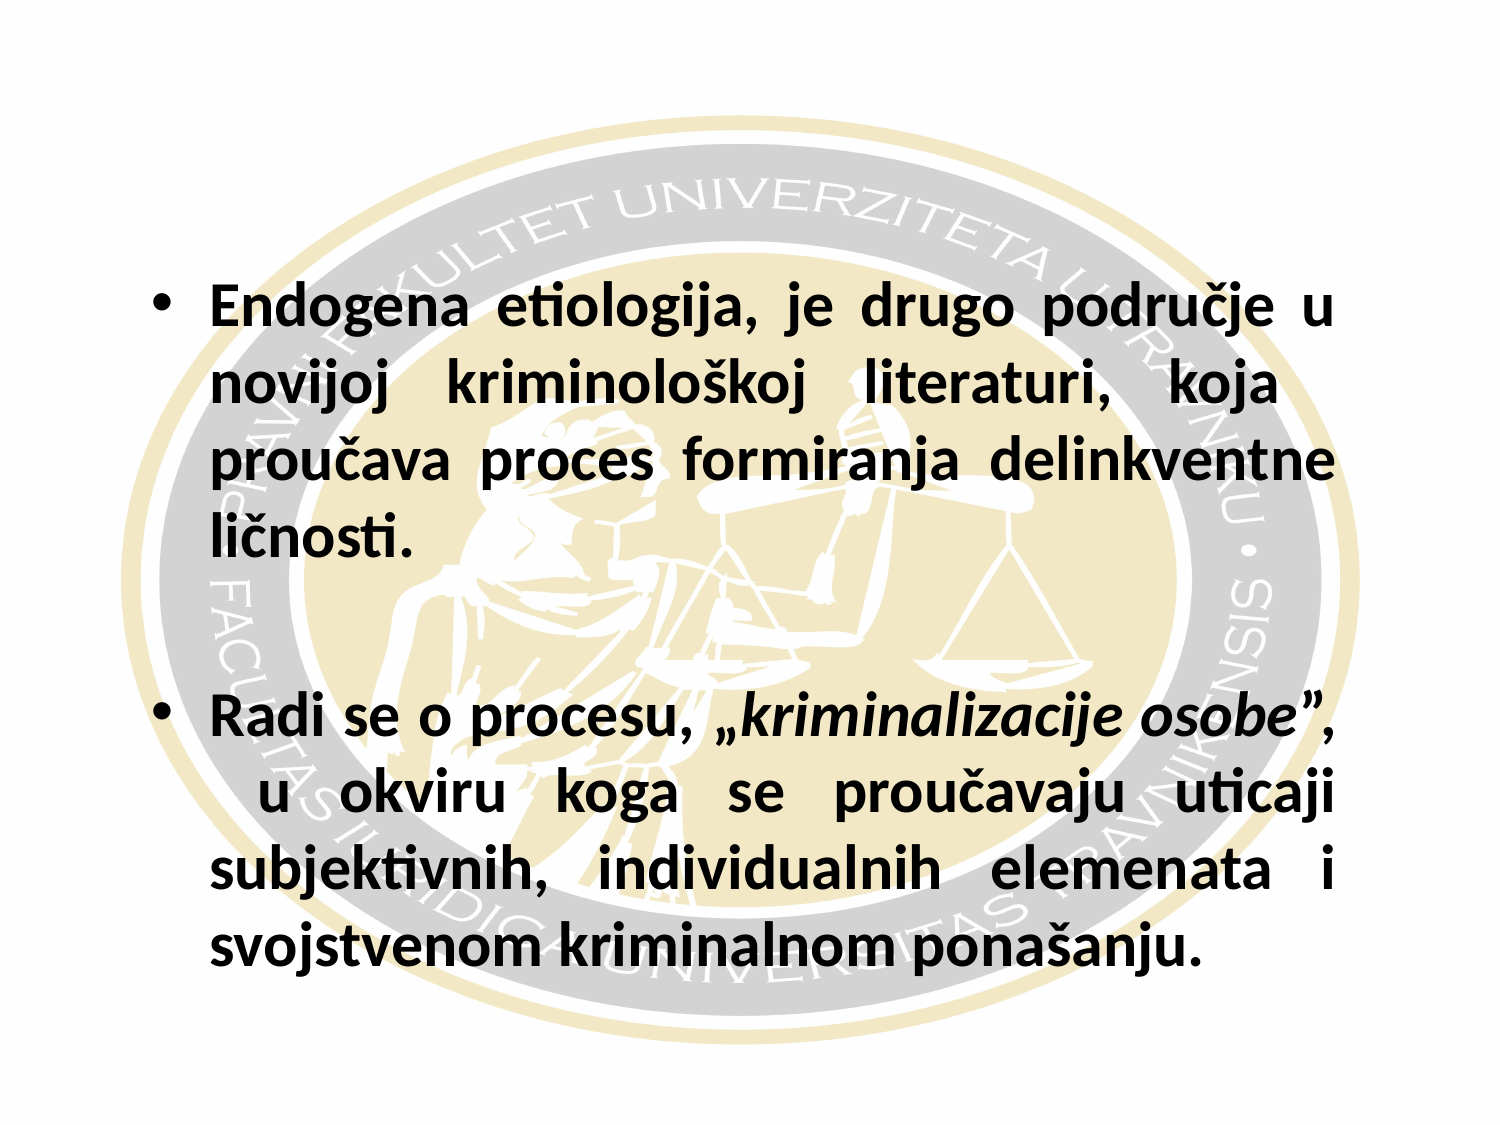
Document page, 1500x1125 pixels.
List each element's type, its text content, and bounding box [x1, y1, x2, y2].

list Endogena etiologija, je drugo područje u novijoj kriminološkoj literaturi, koja proučava proces formiranja delinkventne ličnosti. Radi se o procesu, „kriminalizacije osobe”, u okviru koga se proučavaju uticaji subjektivnih, individualnih elemenata i svojstvenom kriminalnom ponašanju. [135, 255, 1353, 1005]
